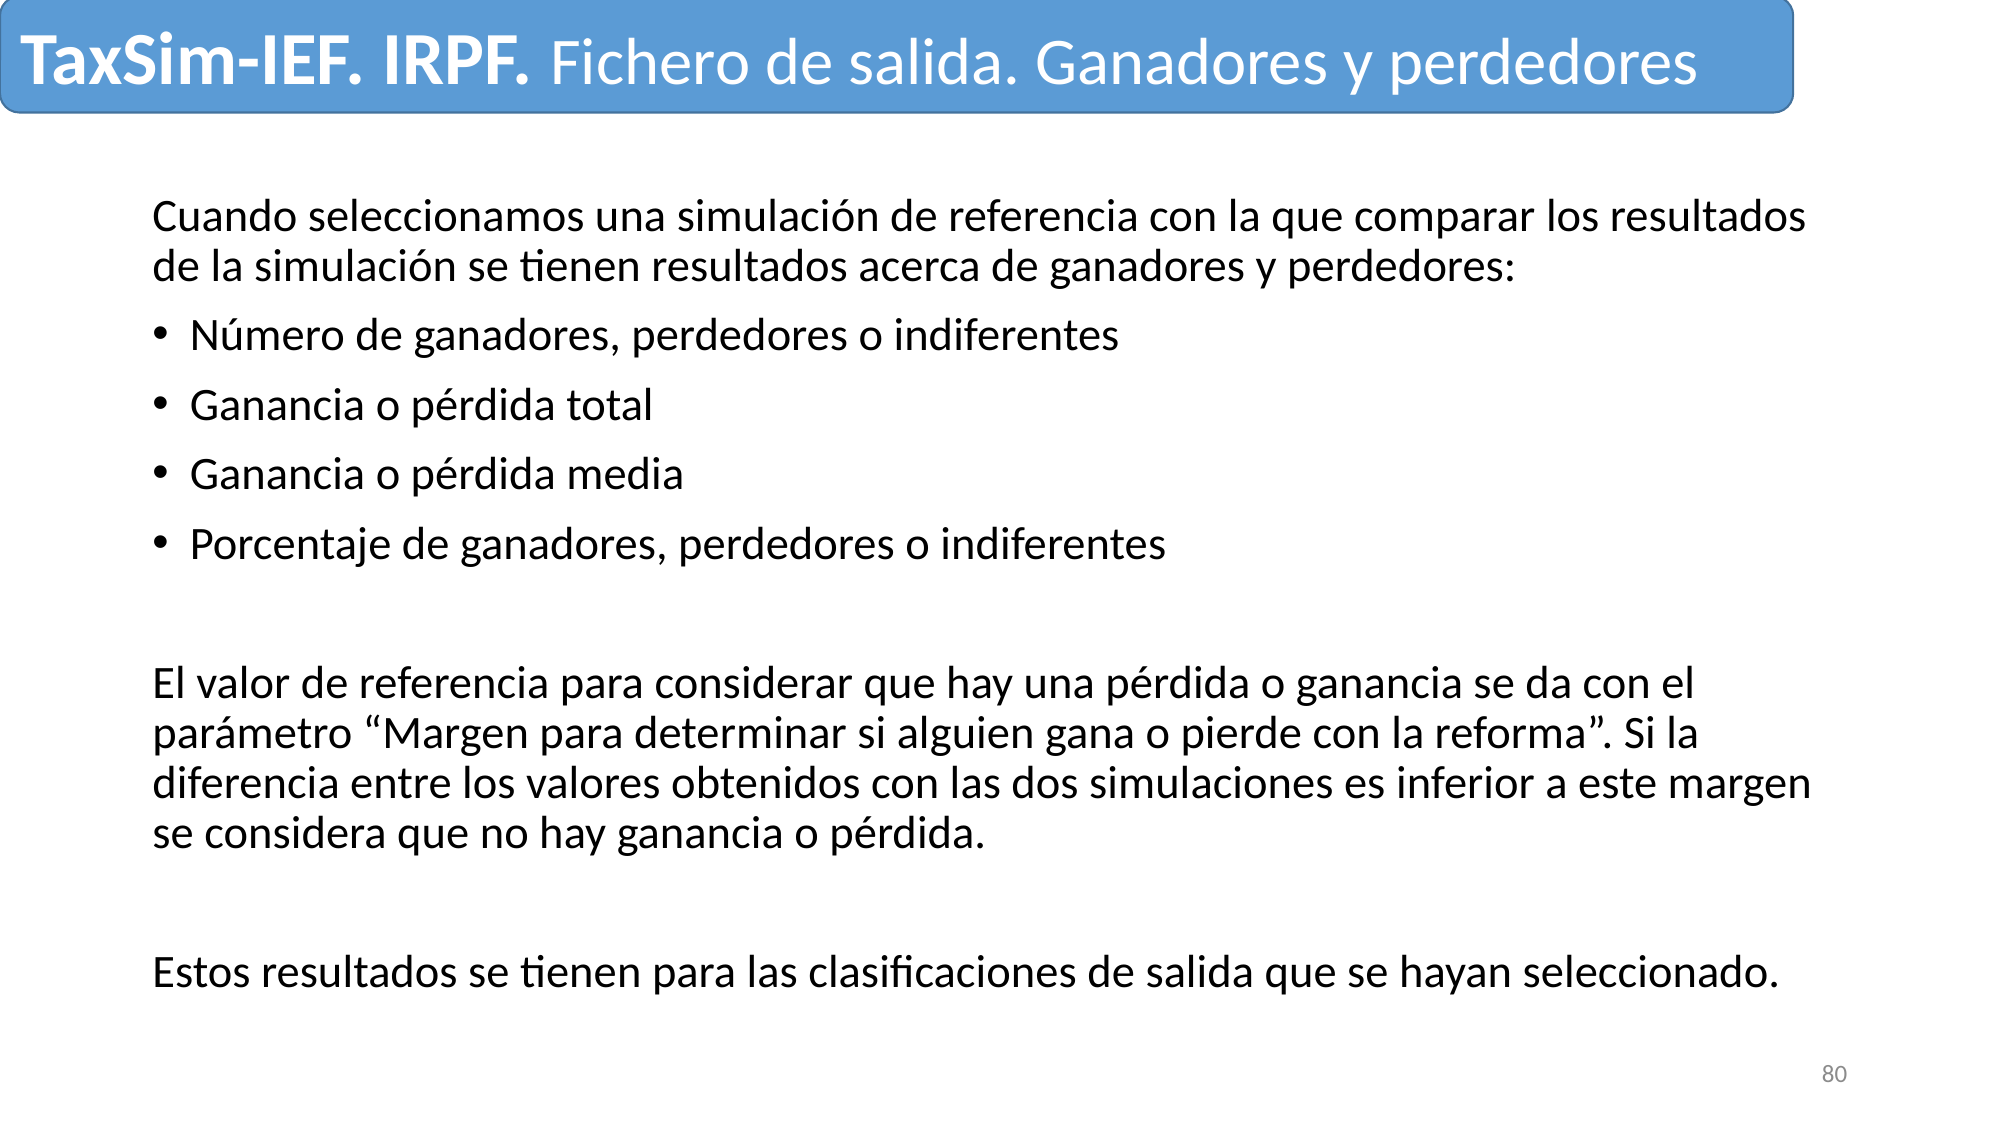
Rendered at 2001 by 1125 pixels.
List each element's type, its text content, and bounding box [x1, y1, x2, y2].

slide_number 80 [1412, 1042, 1863, 1103]
text_box TaxSim-IEF. IRPF. Fichero de salida. Ganadores y perdedores [0, 0, 1795, 114]
list Cuando seleccionamos una simulación de referencia con la que comparar los resultados de la simulación se tienen resultados acerca de ganadores y perdedores: Número de ganadores, perdedores o indiferentes Ganancia o pérdida total Ganancia o pérdida media Porcentaje de ganadores, perdedores o indiferentes El valor de referencia para considerar que hay una pérdida o ganancia se da con el parámetro “Margen para determinar si alguien gana o pierde con la reforma”. Si la diferencia entre los valores obtenidos con las dos simulaciones es inferior a este margen se considera que no hay ganancia o pérdida. Estos resultados se tienen para las clasificaciones de salida que se hayan seleccionado. [137, 183, 1863, 1011]
